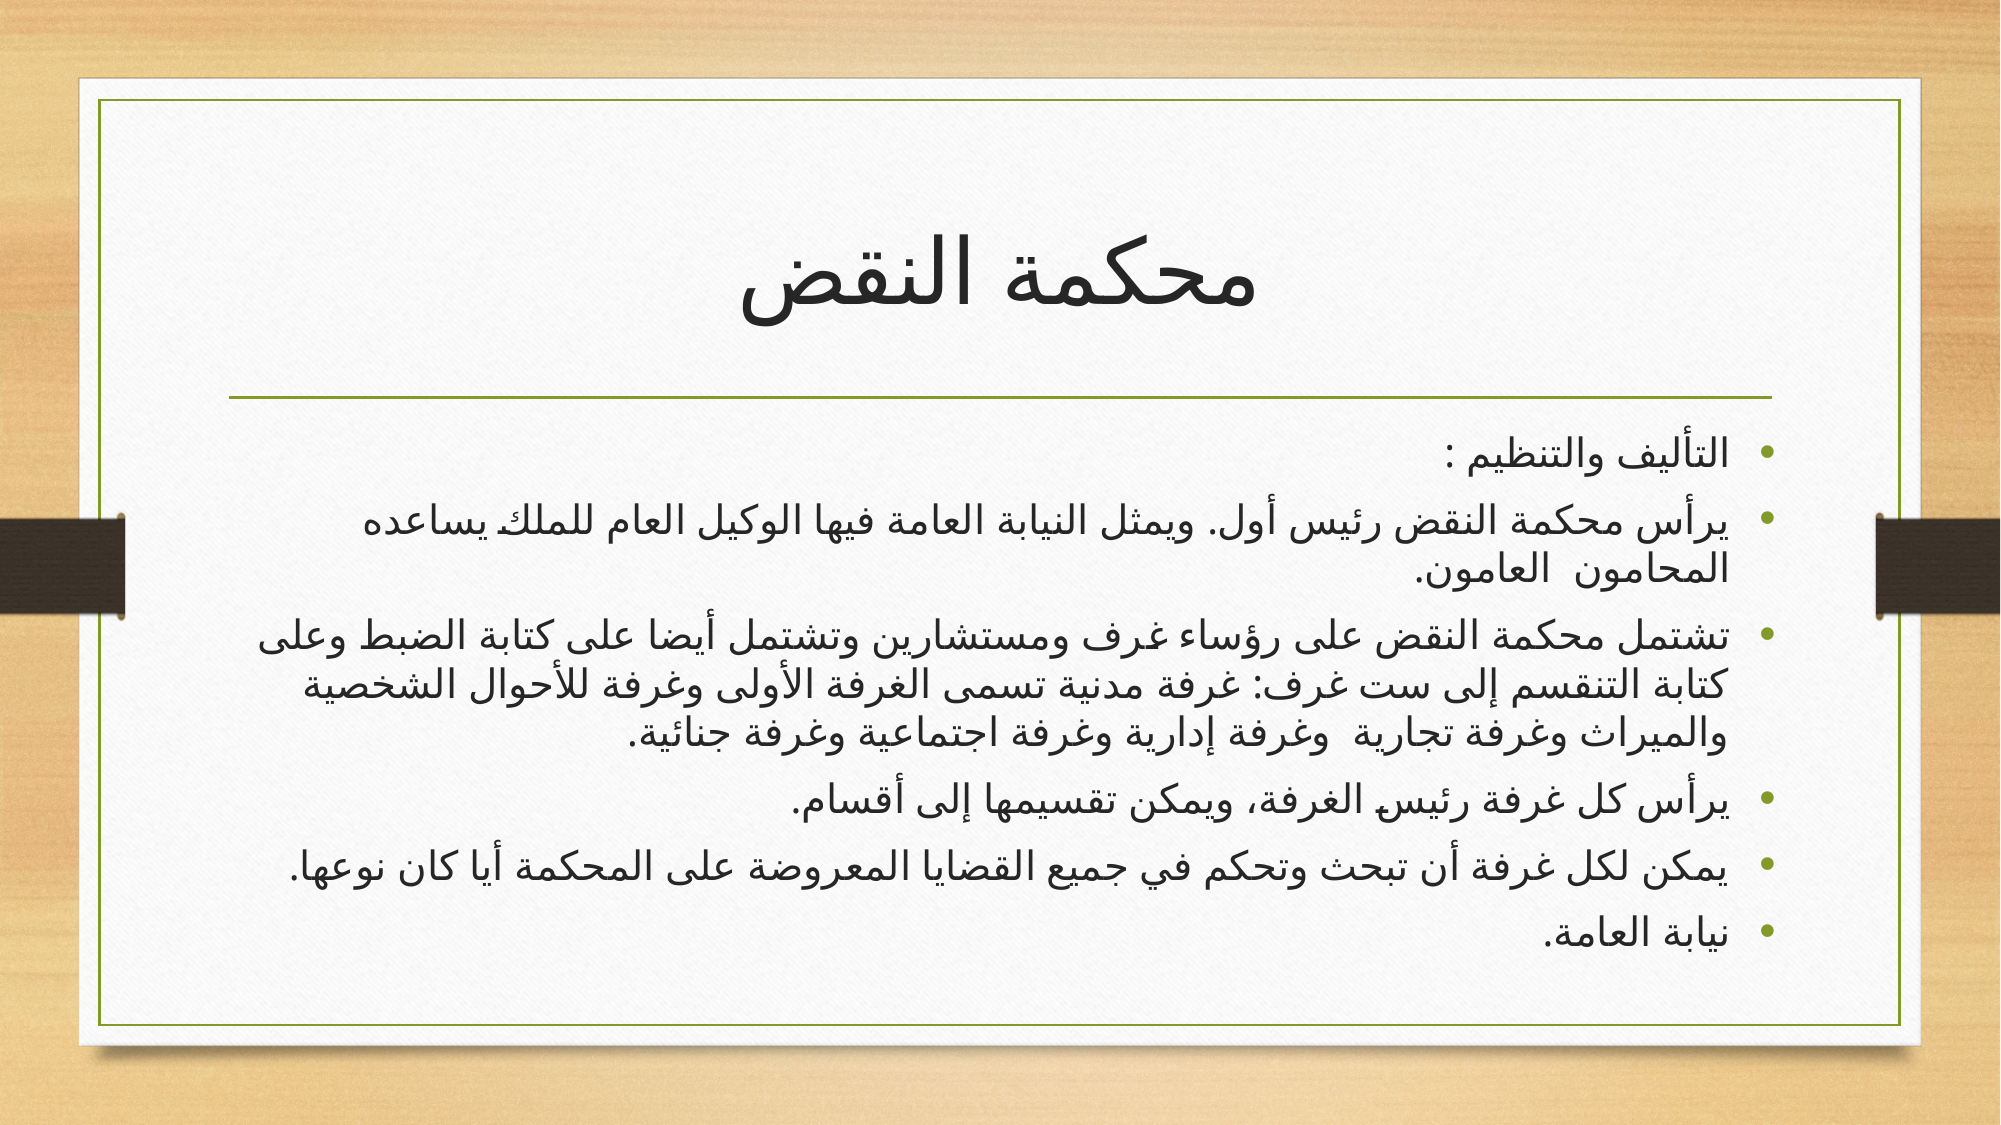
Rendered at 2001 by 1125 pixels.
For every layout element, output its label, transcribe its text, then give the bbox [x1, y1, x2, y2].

title محكمة النقض [212, 161, 1788, 375]
list التأليف والتنظيم : يرأس محكمة النقض رئيس أول. ويمثل النيابة العامة فيها الوكيل العام للملك يساعده المحامون العامون. تشتمل محكمة النقض على رؤساء غرف ومستشارين وتشتمل أيضا على كتابة الضبط وعلى كتابة التنقسم إلى ست غرف: غرفة مدنية تسمى الغرفة الأولى وغرفة للأحوال الشخصية والميراث وغرفة تجارية وغرفة إدارية وغرفة اجتماعية وغرفة جنائية. يرأس كل غرفة رئيس الغرفة، ويمكن تقسيمها إلى أقسام. يمكن لكل غرفة أن تبحث وتحكم في جميع القضايا المعروضة على المحكمة أيا كان نوعها. نيابة العامة. [212, 419, 1788, 964]
picture [0, 0, 2001, 1125]
